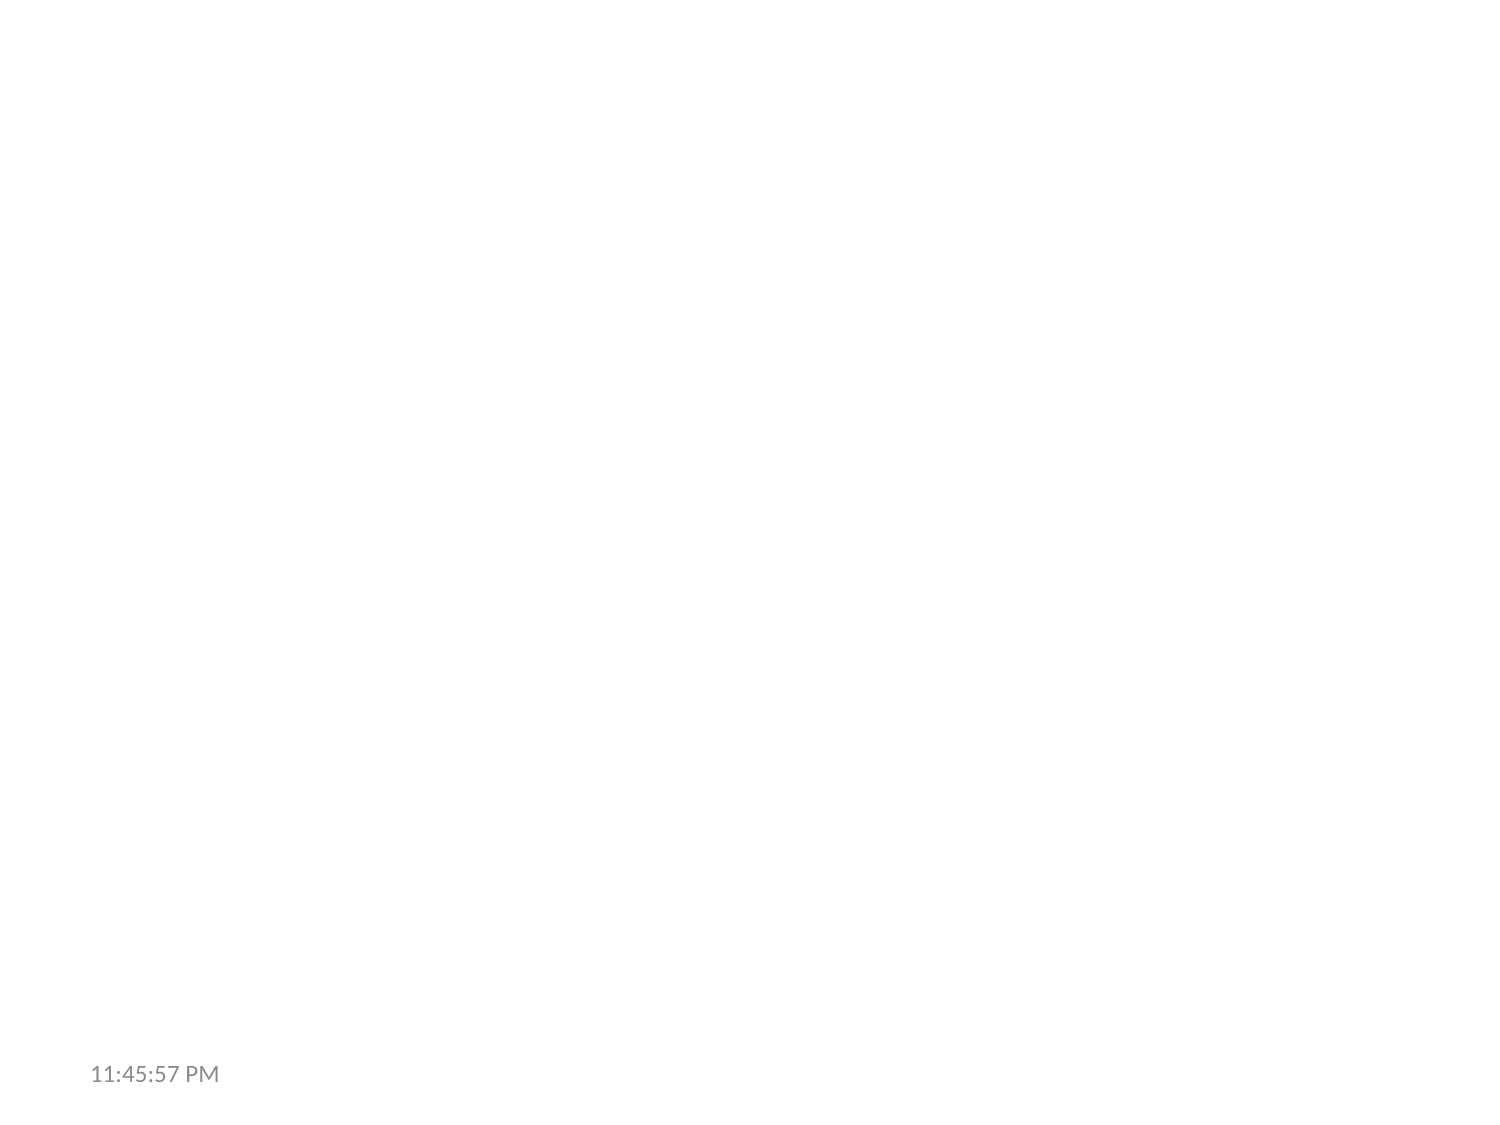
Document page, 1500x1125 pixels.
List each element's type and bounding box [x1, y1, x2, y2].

slide_number [75, 1042, 425, 1103]
